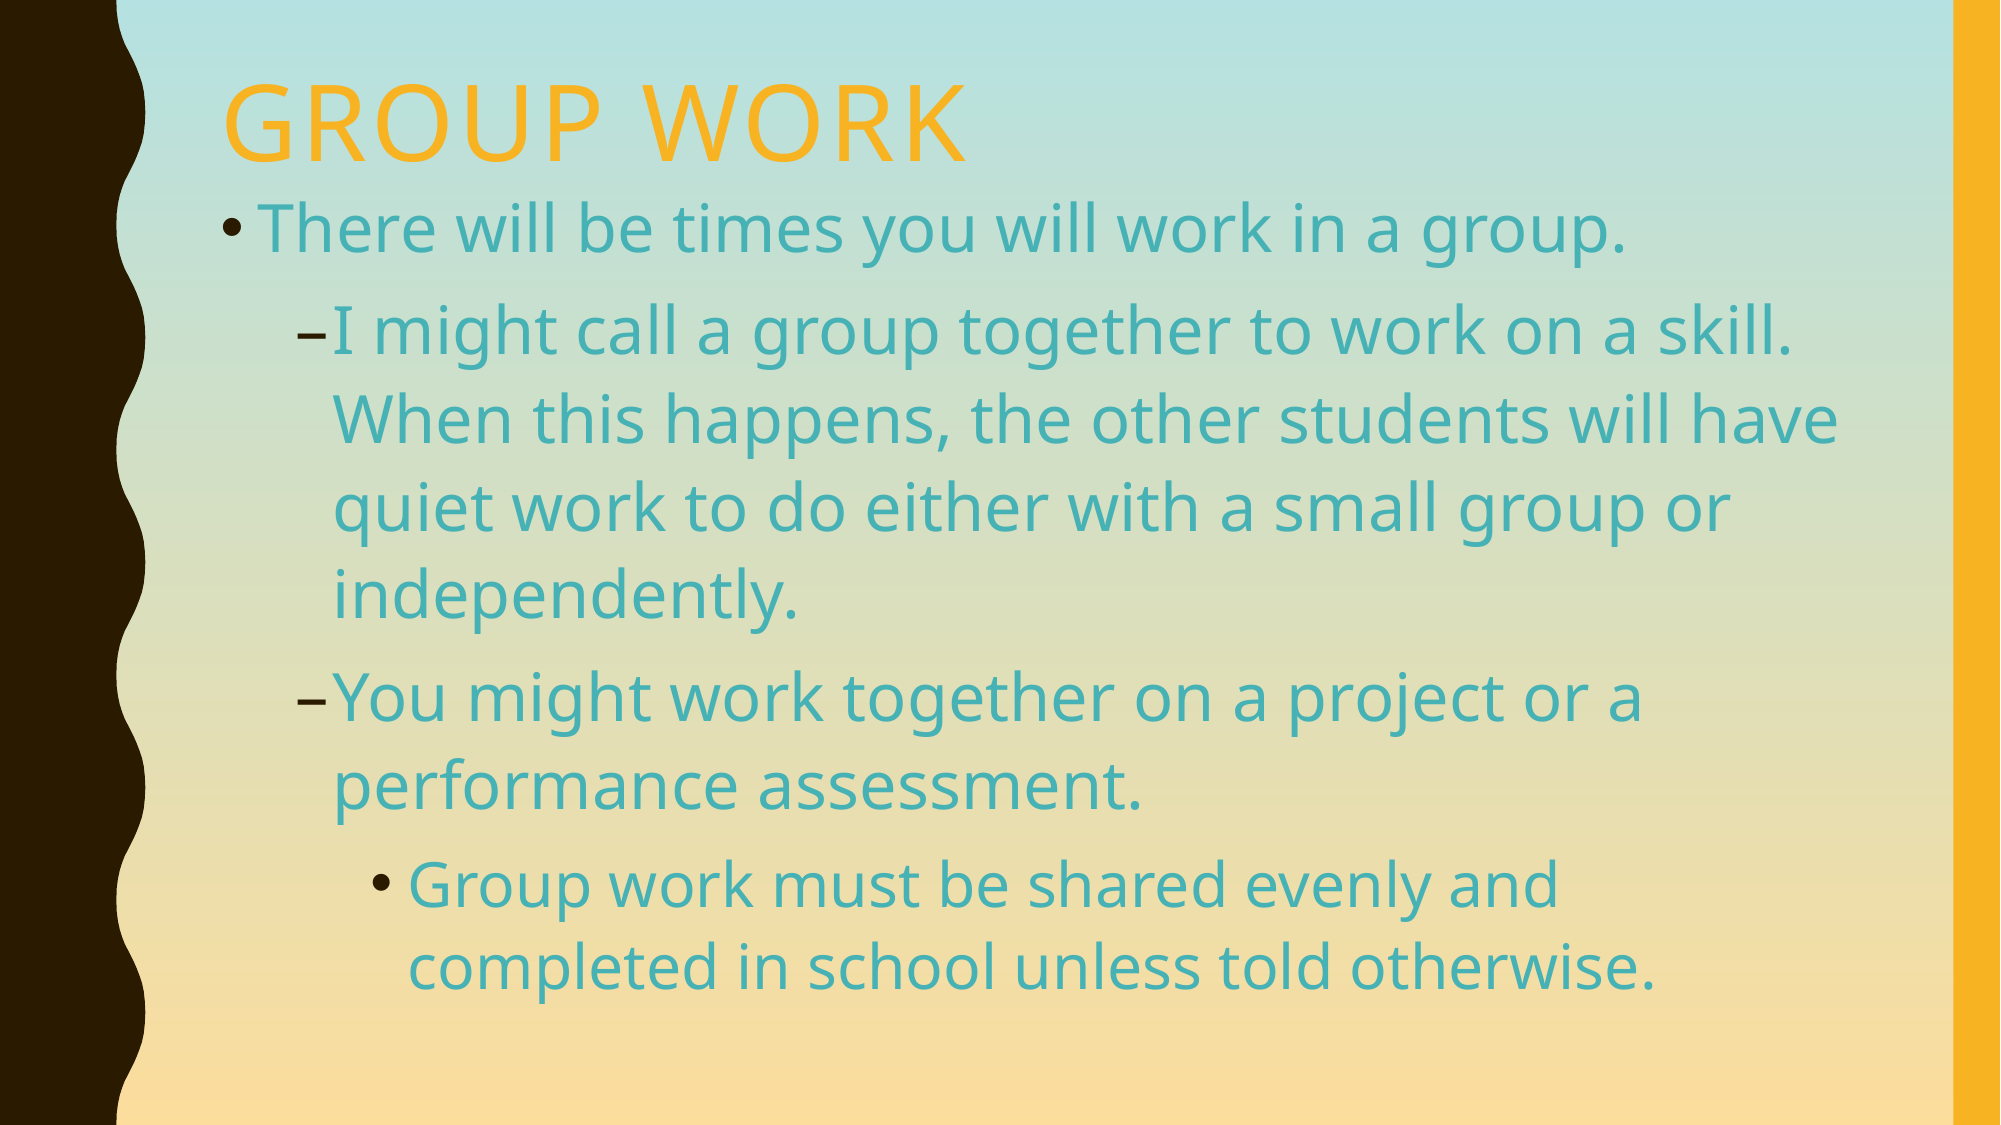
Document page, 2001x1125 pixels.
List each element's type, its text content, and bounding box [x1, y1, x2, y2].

list There will be times you will work in a group. I might call a group together to work on a skill. When this happens, the other students will have quiet work to do either with a small group or independently. You might work together on a project or a performance assessment. Group work must be shared evenly and completed in school unless told otherwise. [205, 170, 1875, 1091]
title group work [205, 62, 1875, 170]
